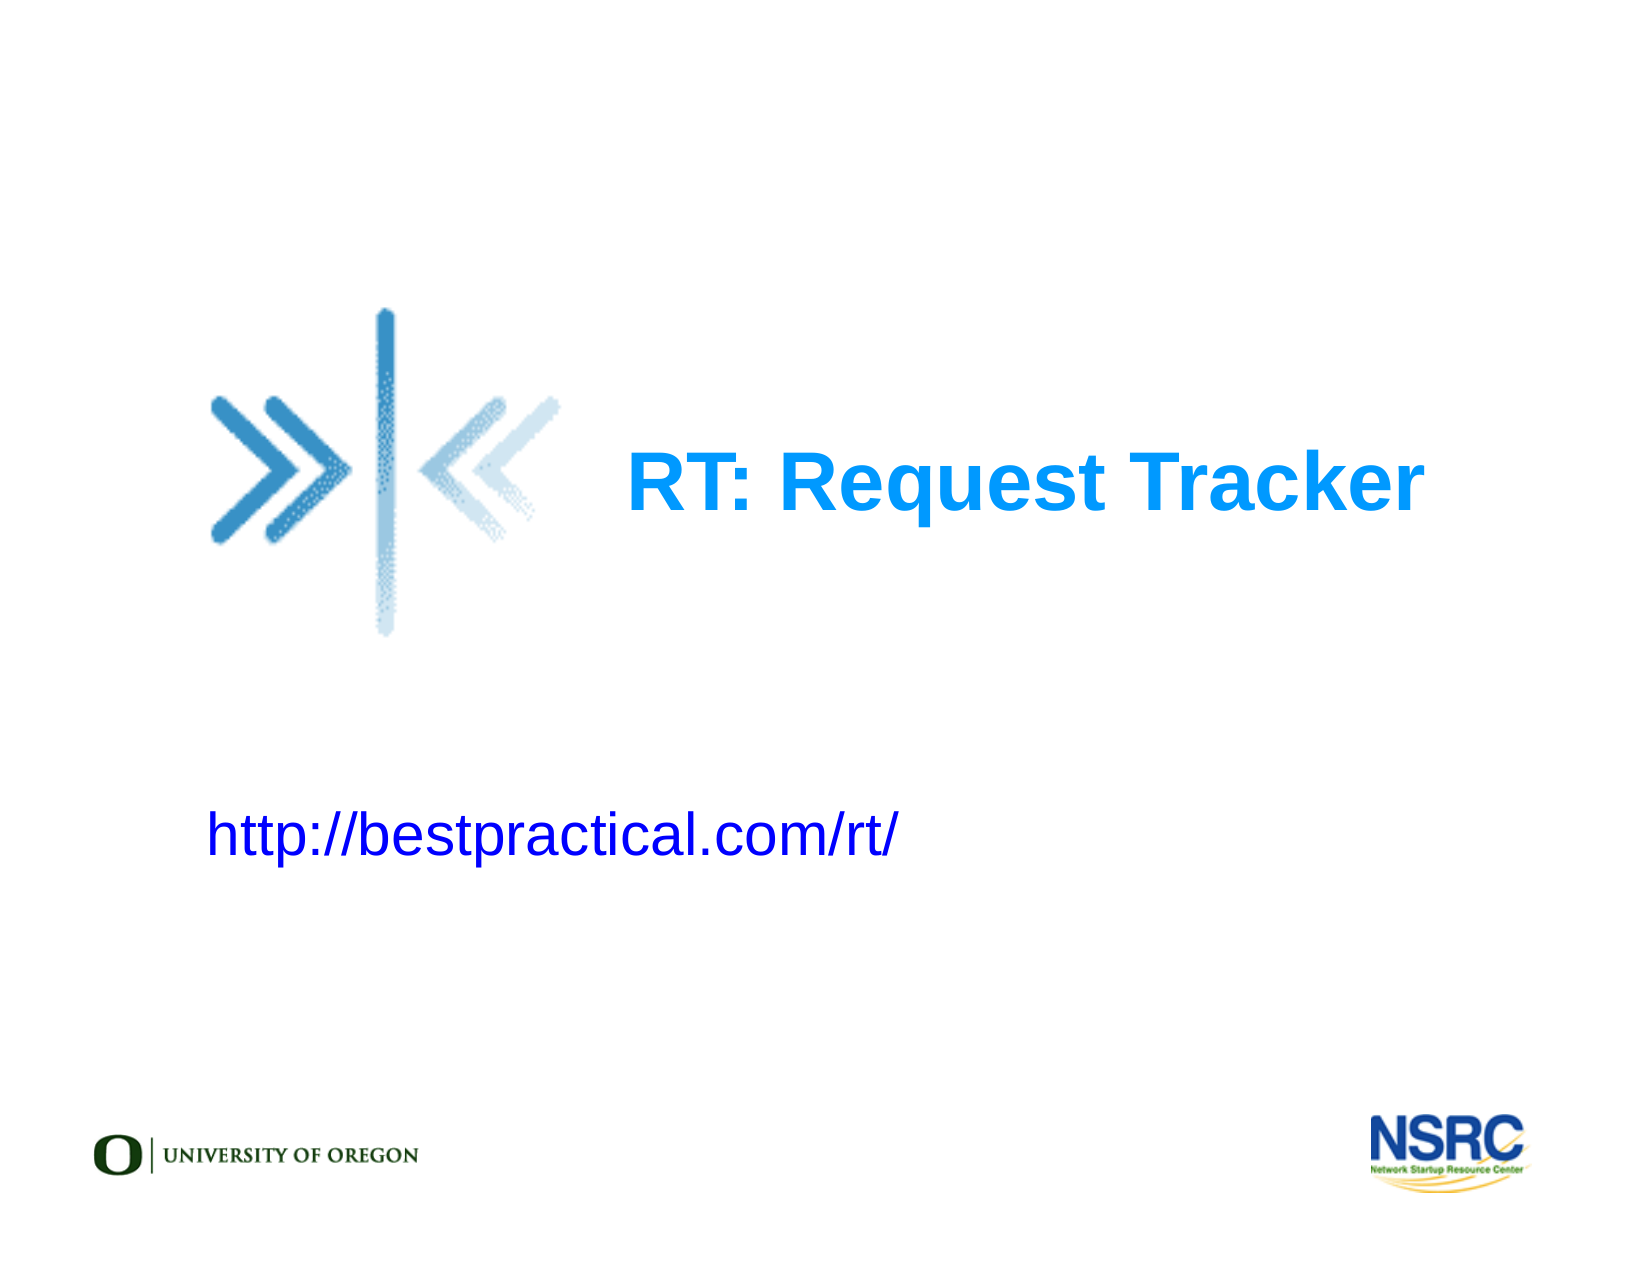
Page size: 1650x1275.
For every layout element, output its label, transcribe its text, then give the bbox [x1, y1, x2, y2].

text_box http://bestpractical.com/rt/ [193, 784, 1322, 868]
picture [206, 303, 572, 653]
picture [1371, 1114, 1532, 1193]
text_box RT: Request Tracker [612, 414, 1502, 524]
picture [92, 1133, 420, 1177]
